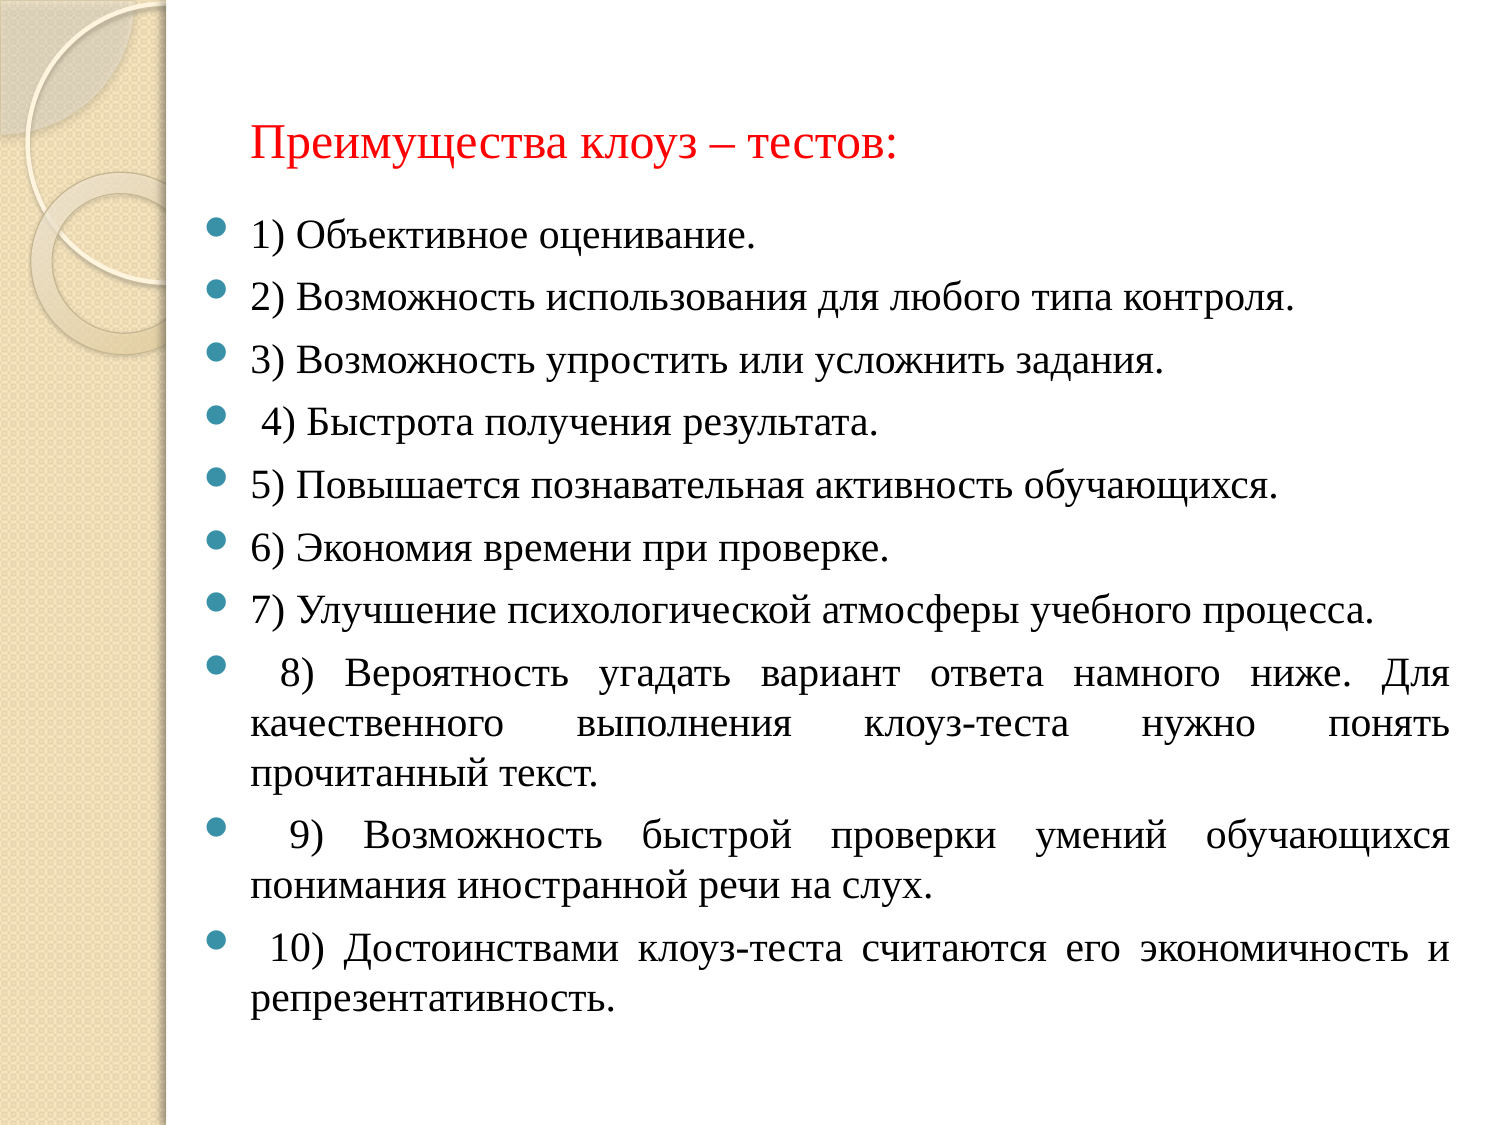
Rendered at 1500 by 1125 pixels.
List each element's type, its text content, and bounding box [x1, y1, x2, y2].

list 1) Объективное оценивание. 2) Возможность использования для любого типа контроля. 3) Возможность упростить или усложнить задания. 4) Быстрота получения результата. 5) Повышается познавательная активность обучающихся. 6) Экономия времени при проверке. 7) Улучшение психологической атмосферы учебного процесса. 8) Вероятность угадать вариант ответа намного ниже. Для качественного выполнения клоуз-теста нужно понять прочитанный текст. 9) Возможность быстрой проверки умений обучающихся понимания иностранной речи на слух. 10) Достоинствами клоуз-теста считаются его экономичность и репрезентативность. [175, 199, 1466, 1025]
title Преимущества клоуз – тестов: [235, 45, 1466, 199]
